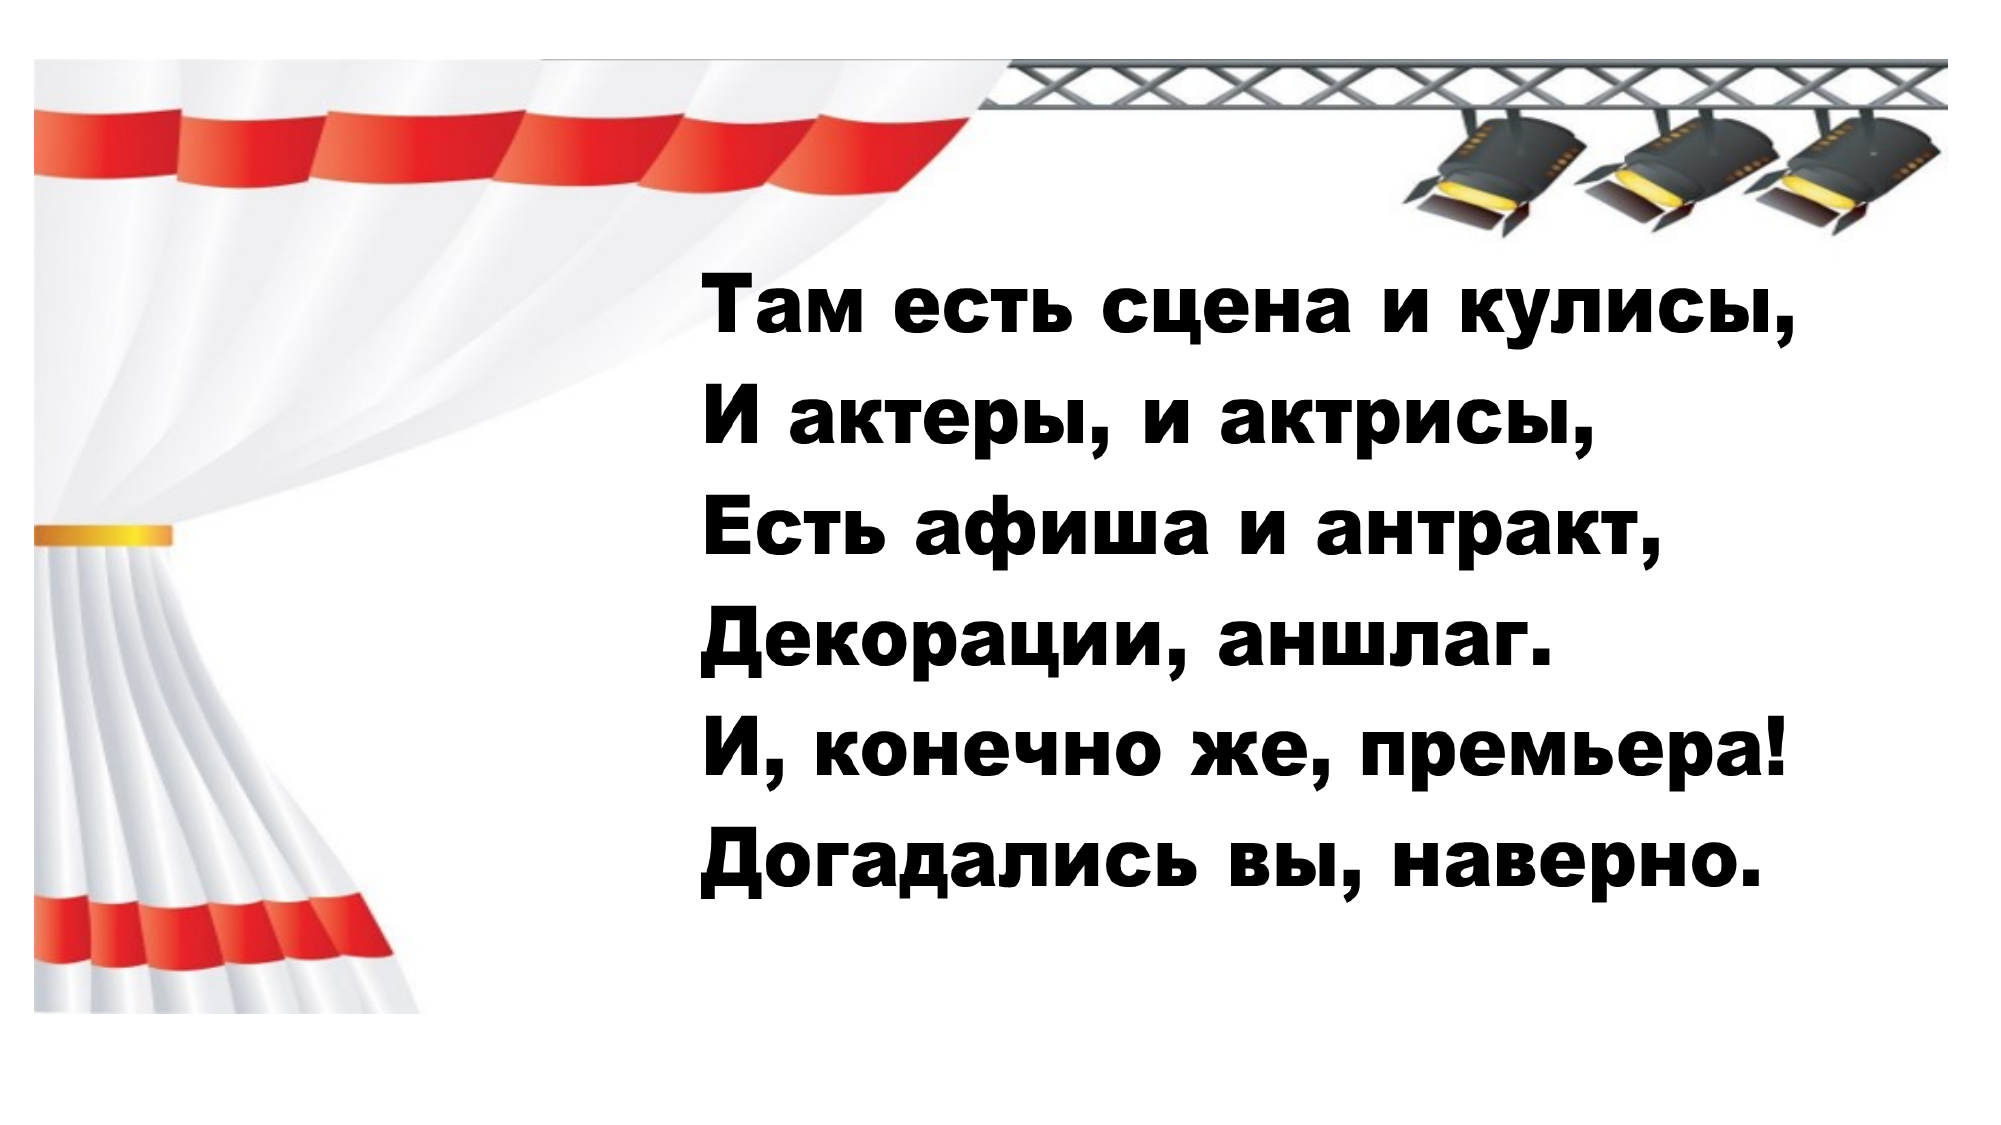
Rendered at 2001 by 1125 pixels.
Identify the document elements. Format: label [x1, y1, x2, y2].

picture [655, 229, 1842, 959]
list [34, 59, 1948, 1014]
